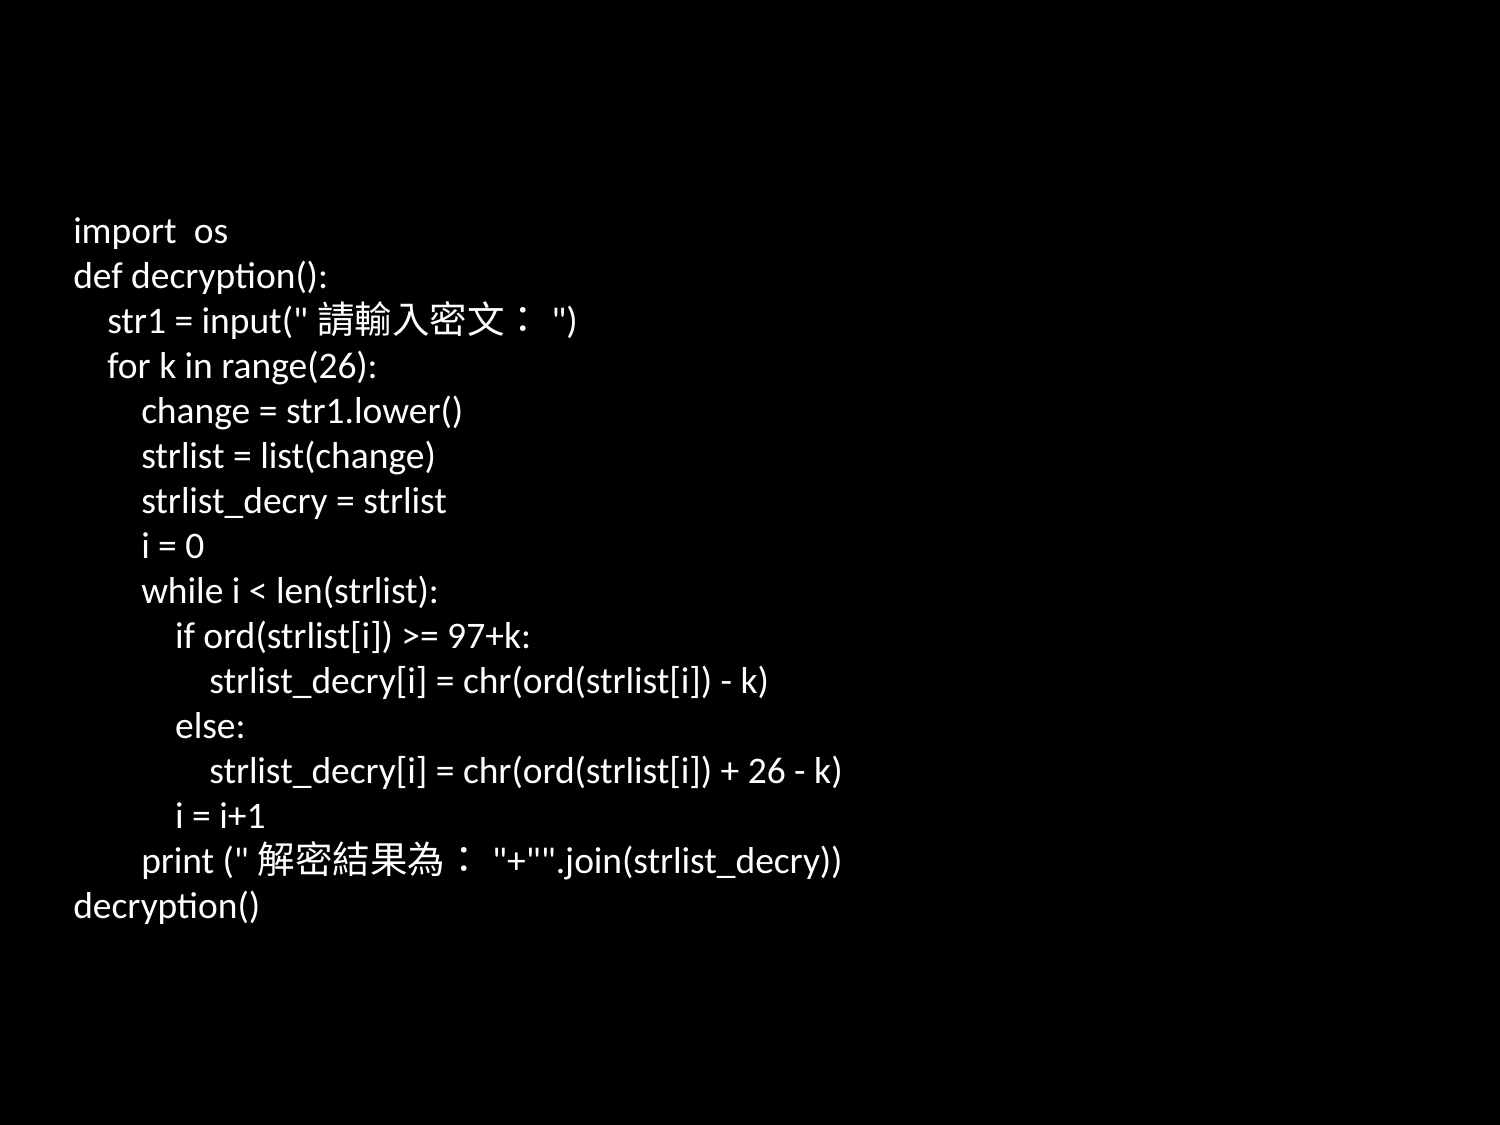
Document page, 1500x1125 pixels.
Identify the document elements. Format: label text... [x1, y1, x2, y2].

text_box import os def decryption(): str1 = input("請輸入密文：") for k in range(26): change = str1.lower() strlist = list(change) strlist_decry = strlist i = 0 while i < len(strlist): if ord(strlist[i]) >= 97+k: strlist_decry[i] = chr(ord(strlist[i]) - k) else: strlist_decry[i] = chr(ord(strlist[i]) + 26 - k) i = i+1 print ("解密結果為："+"".join(strlist_decry)) decryption() [58, 199, 1395, 934]
